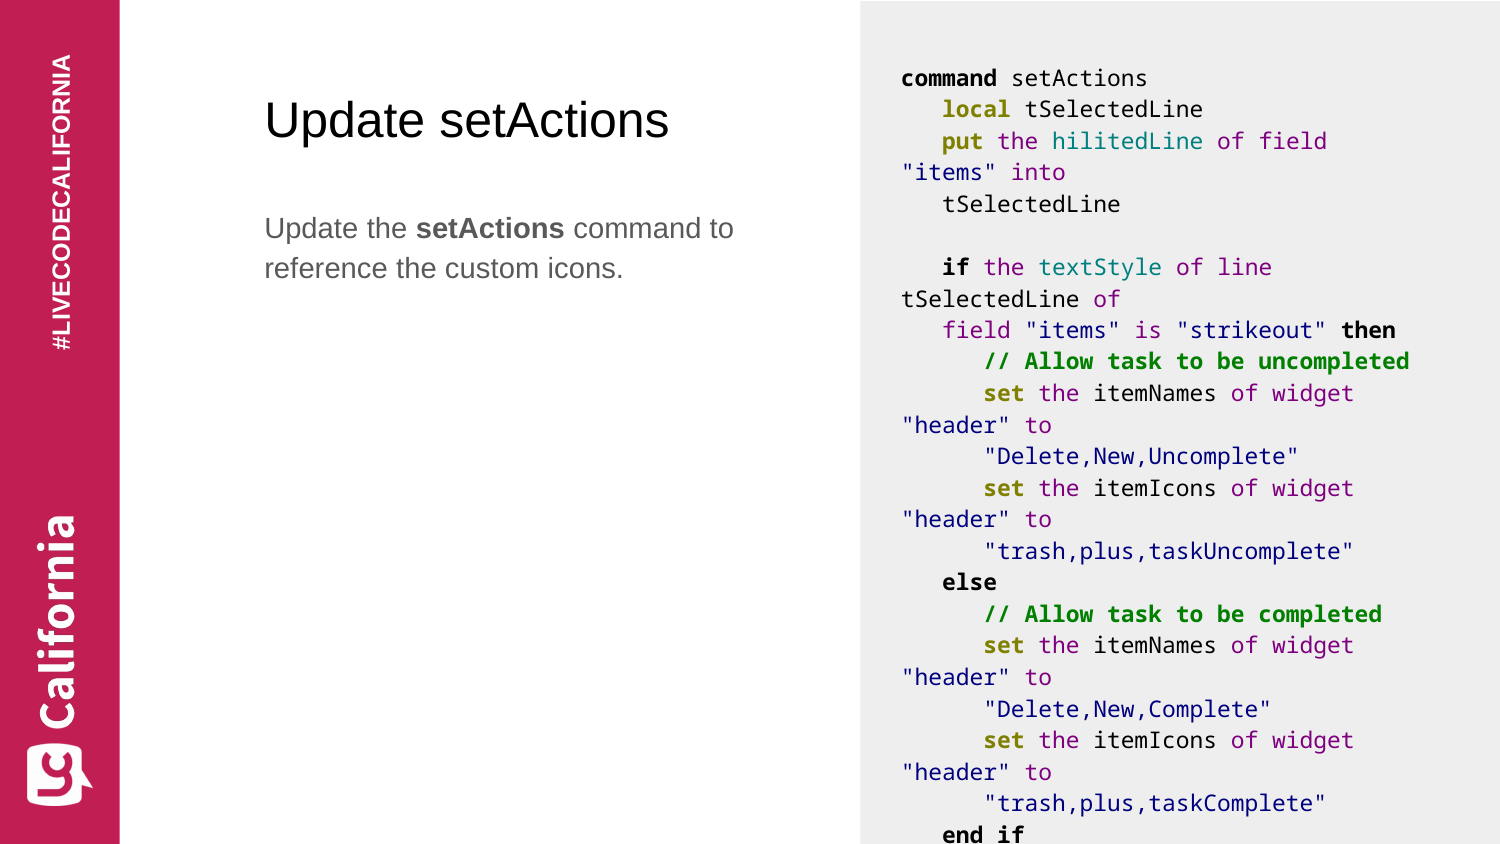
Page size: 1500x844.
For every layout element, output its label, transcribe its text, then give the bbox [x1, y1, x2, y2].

list command setActions local tSelectedLine put the hilitedLine of field "items" into tSelectedLine if the textStyle of line tSelectedLine of field "items" is "strikeout" then // Allow task to be uncompleted set the itemNames of widget "header" to "Delete,New,Uncomplete" set the itemIcons of widget "header" to "trash,plus,taskUncomplete" else // Allow task to be completed set the itemNames of widget "header" to "Delete,New,Complete" set the itemIcons of widget "header" to "trash,plus,taskComplete" end if end setActions [885, 189, 1449, 750]
picture [0, 0, 120, 844]
title Update setActions [249, 72, 1417, 167]
text_box [860, 1, 1500, 844]
list Update the setActions command to reference the custom icons. [249, 189, 813, 750]
